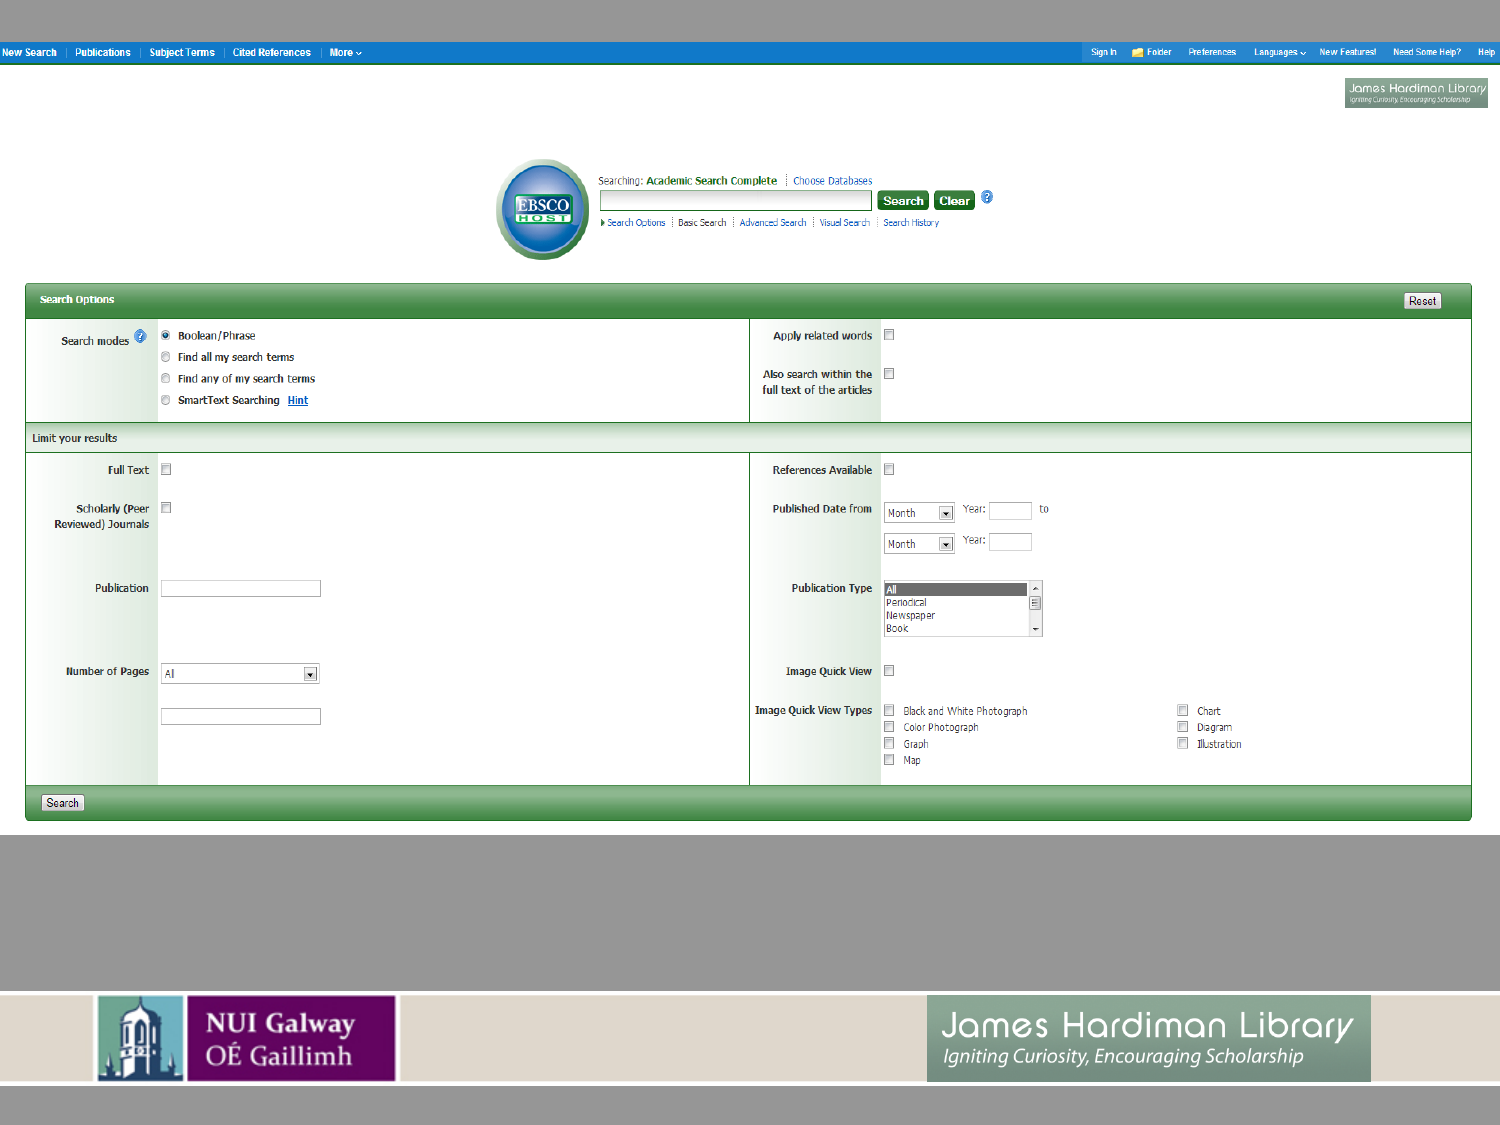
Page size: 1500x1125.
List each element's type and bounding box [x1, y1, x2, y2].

picture [0, 42, 1500, 835]
picture [0, 991, 1500, 1087]
